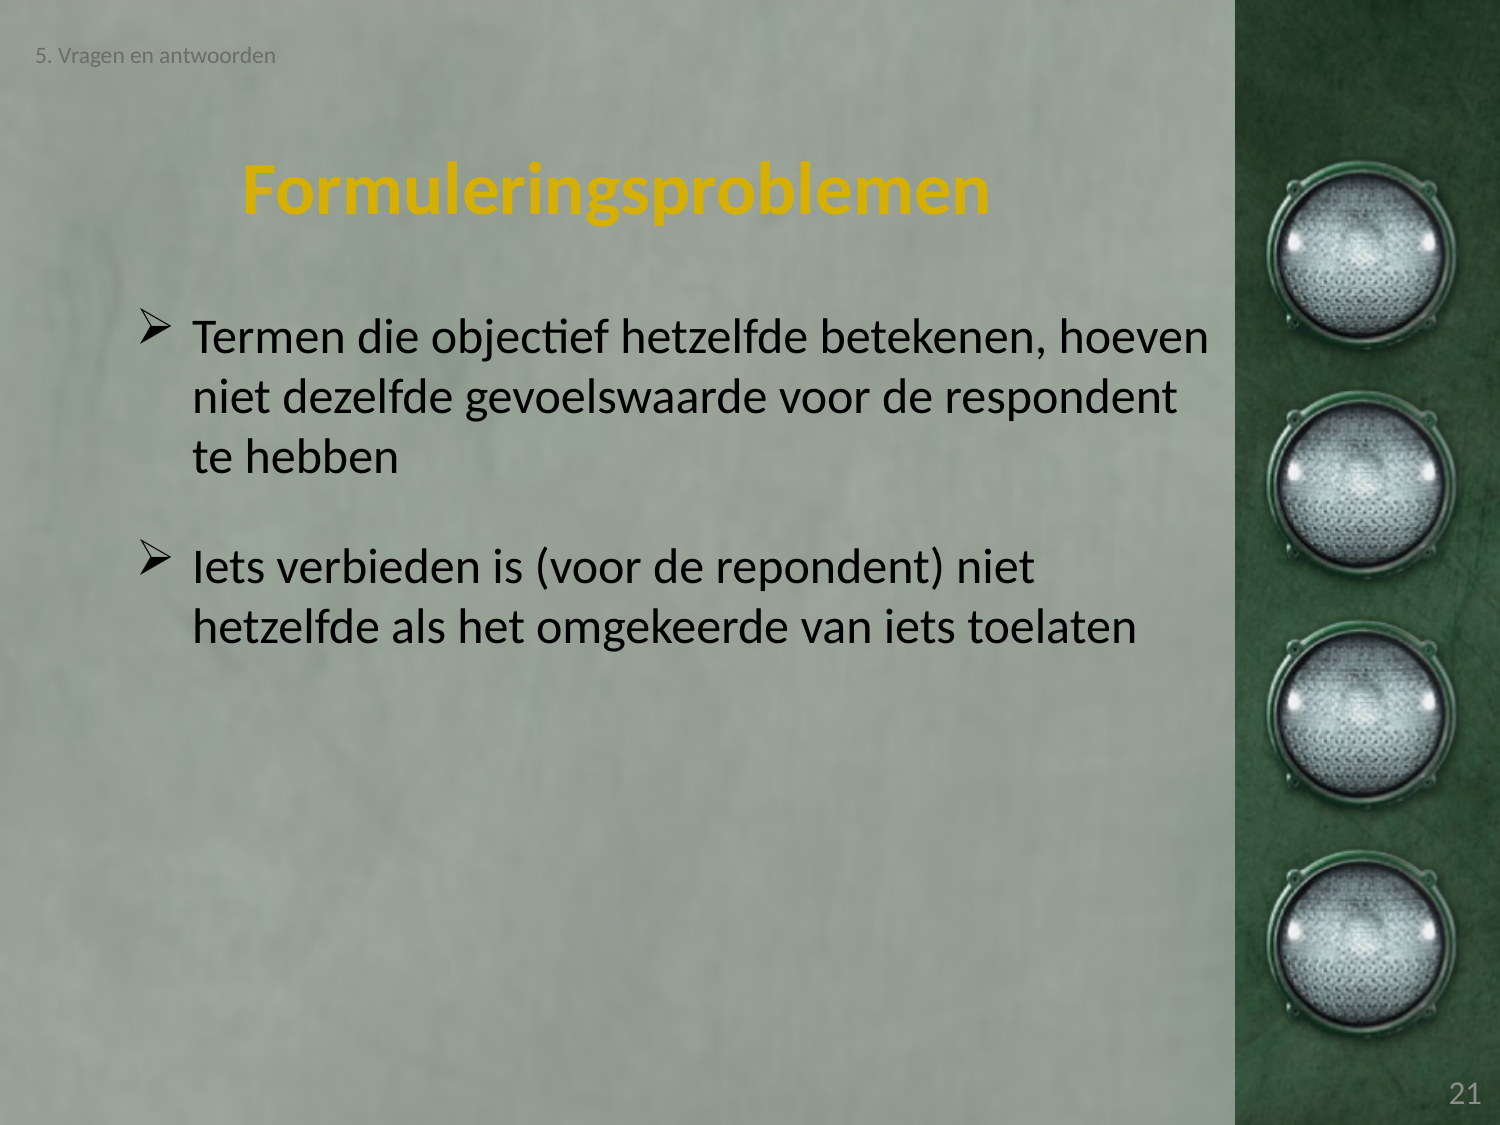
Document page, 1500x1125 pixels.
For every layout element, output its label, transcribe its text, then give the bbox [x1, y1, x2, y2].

title 5. Vragen en antwoorden [19, 32, 435, 77]
text_box Termen die objectief hetzelfde betekenen, hoeven niet dezelfde gevoelswaarde voor de respondent te hebben Iets verbieden is (voor de repondent) niet hetzelfde als het omgekeerde van iets toelaten [121, 295, 1229, 661]
subtitle Formuleringsproblemen [0, 131, 1229, 276]
picture [0, 0, 1500, 1125]
